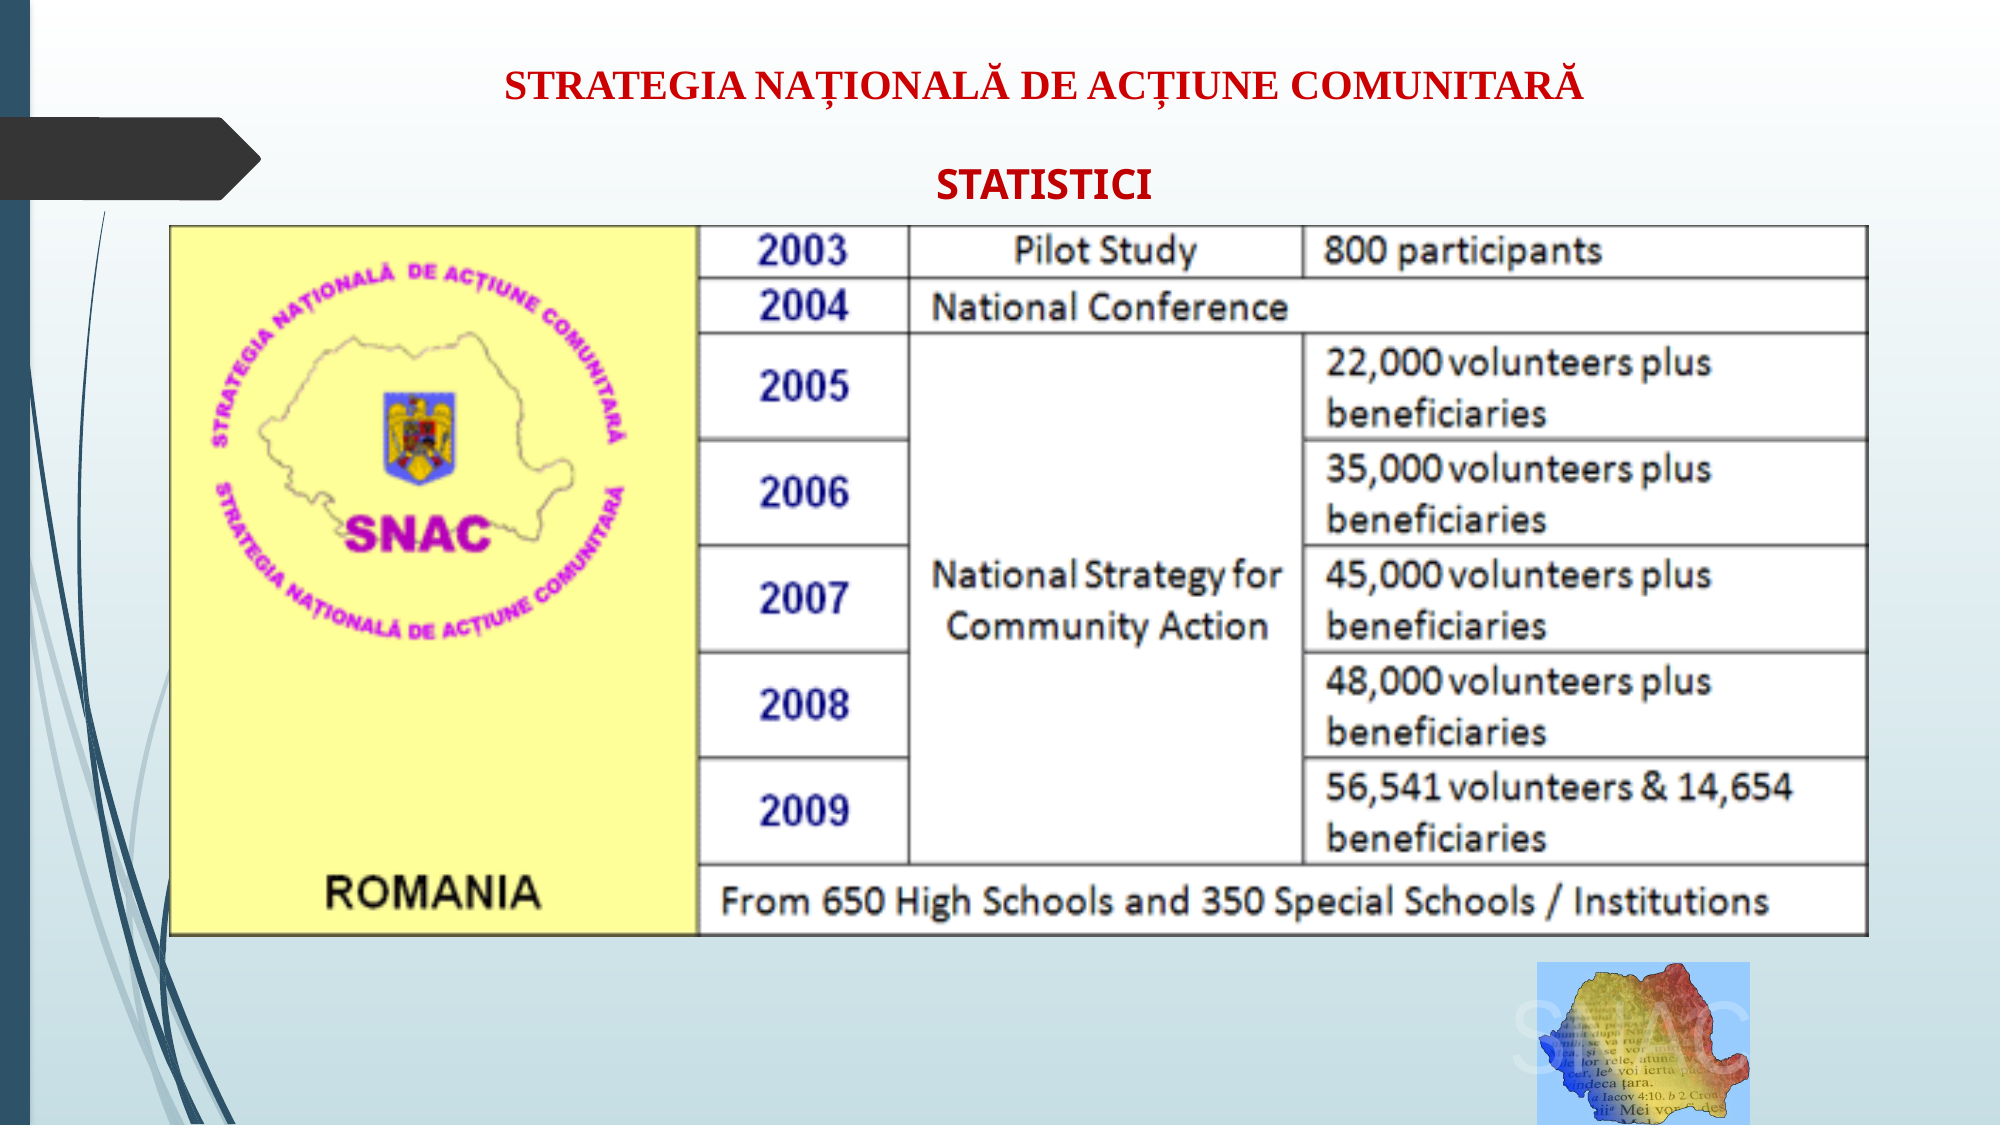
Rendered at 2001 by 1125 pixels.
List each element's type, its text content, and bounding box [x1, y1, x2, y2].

title STRATEGIA NAȚIONALĂ DE ACȚIUNE COMUNITARĂ STATISTICI [412, 50, 1677, 225]
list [169, 225, 1869, 937]
picture [1537, 962, 1751, 1125]
